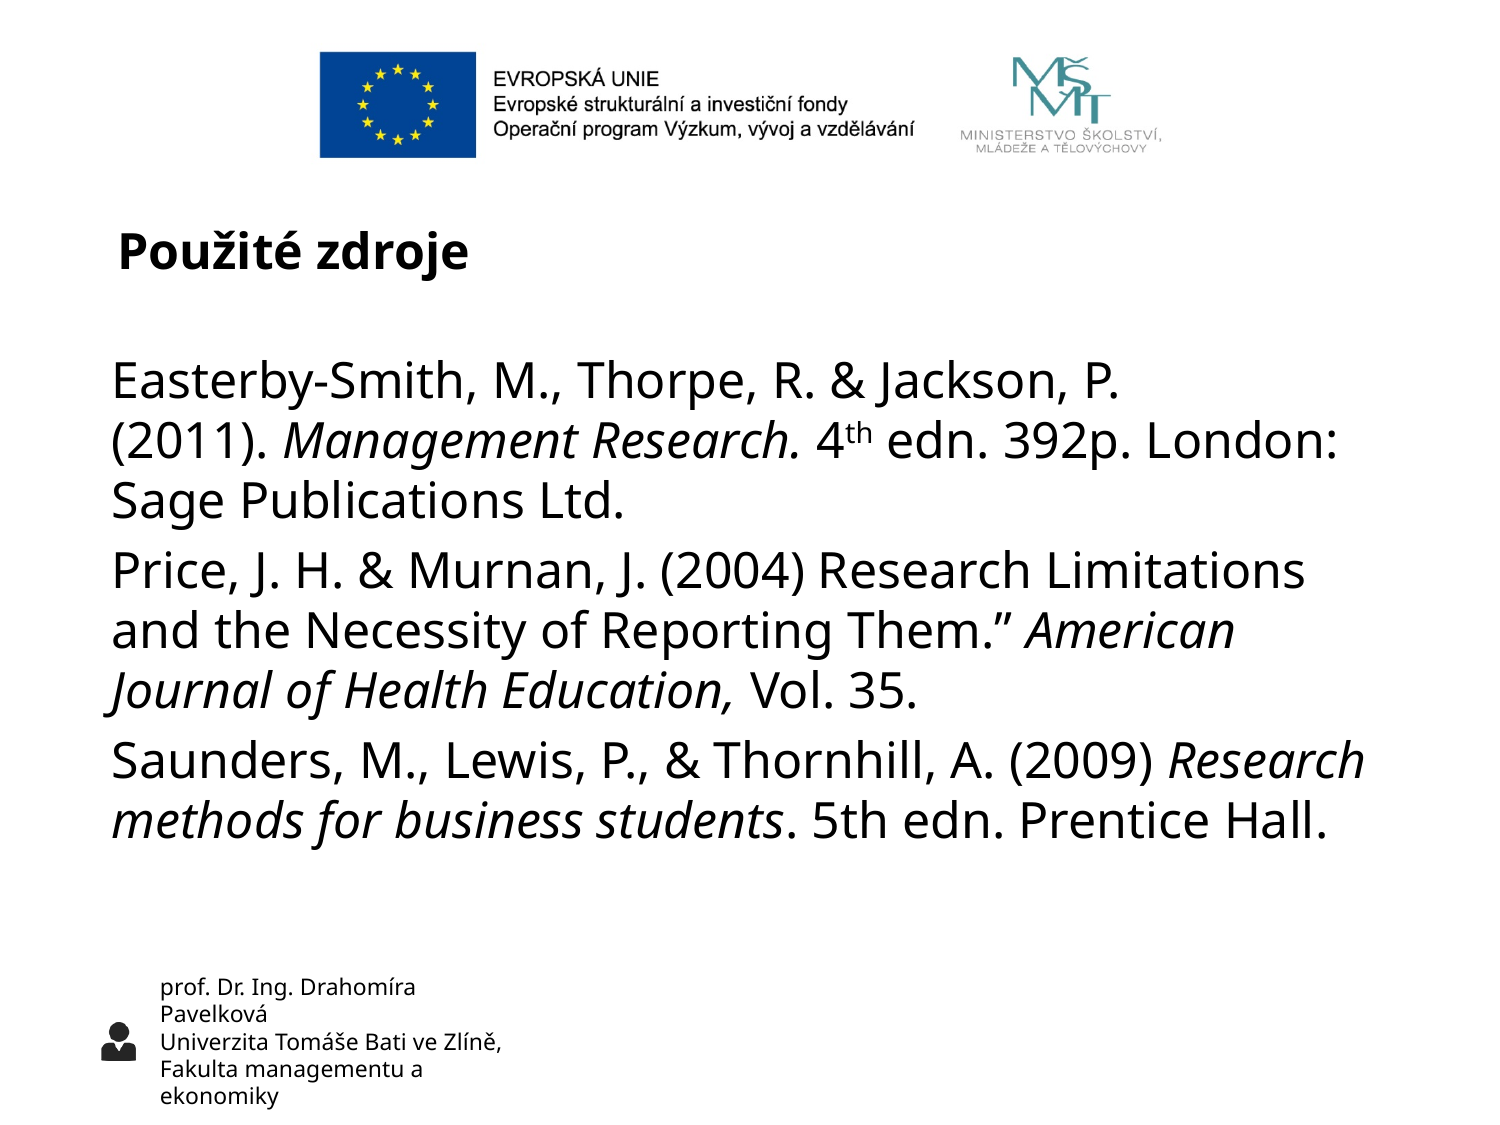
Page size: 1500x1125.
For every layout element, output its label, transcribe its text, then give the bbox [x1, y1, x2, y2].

picture [267, 0, 1213, 210]
footer prof. Dr. Ing. Drahomíra Pavelková Univerzita Tomáše Bati ve Zlíně, Fakulta managementu a ekonomiky [145, 999, 526, 1083]
title Použité zdroje [101, 184, 1425, 315]
picture [101, 1021, 136, 1062]
list Easterby-Smith, M., Thorpe, R. & Jackson, P. (2011). Management Research. 4th edn. 392p. London: Sage Publications Ltd. Price, J. H. & Murnan, J. (2004) Research Limitations and the Necessity of Reporting Them.” American Journal of Health Education, Vol. 35. Saunders, M., Lewis, P., & Thornhill, A. (2009) Research methods for business students. 5th edn. Prentice Hall. [96, 290, 1384, 1014]
